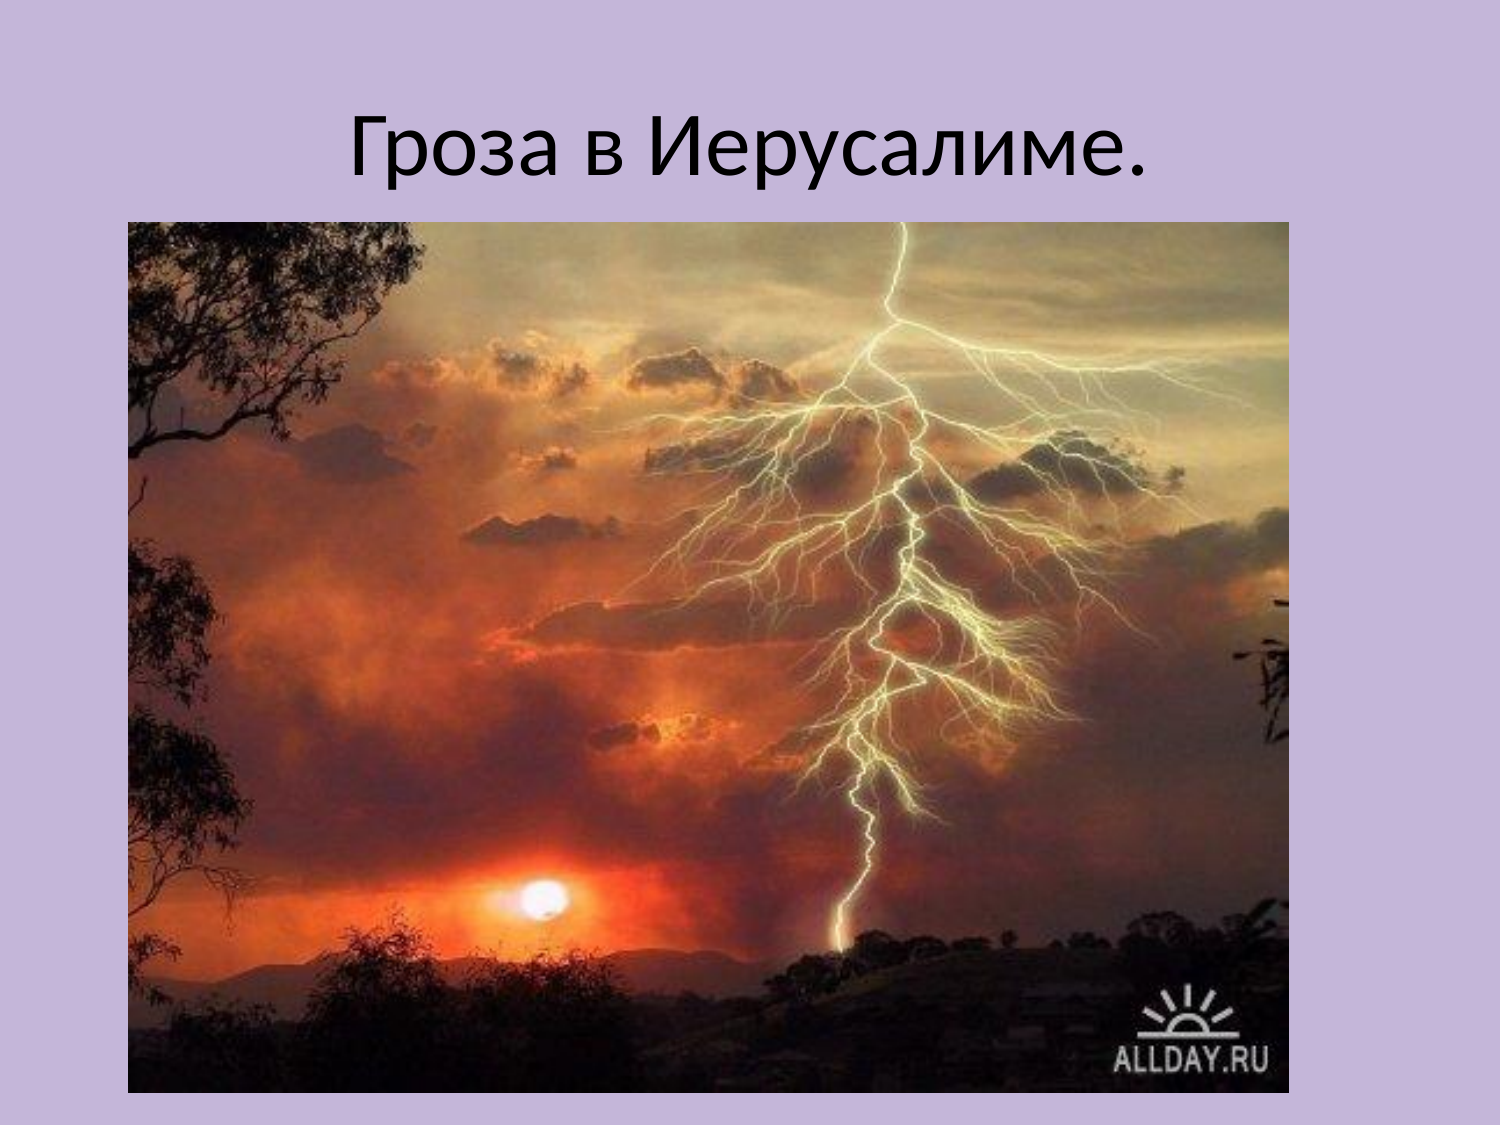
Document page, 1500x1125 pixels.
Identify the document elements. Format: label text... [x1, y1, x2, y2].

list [128, 222, 1290, 1093]
title Гроза в Иерусалиме. [75, 45, 1425, 233]
